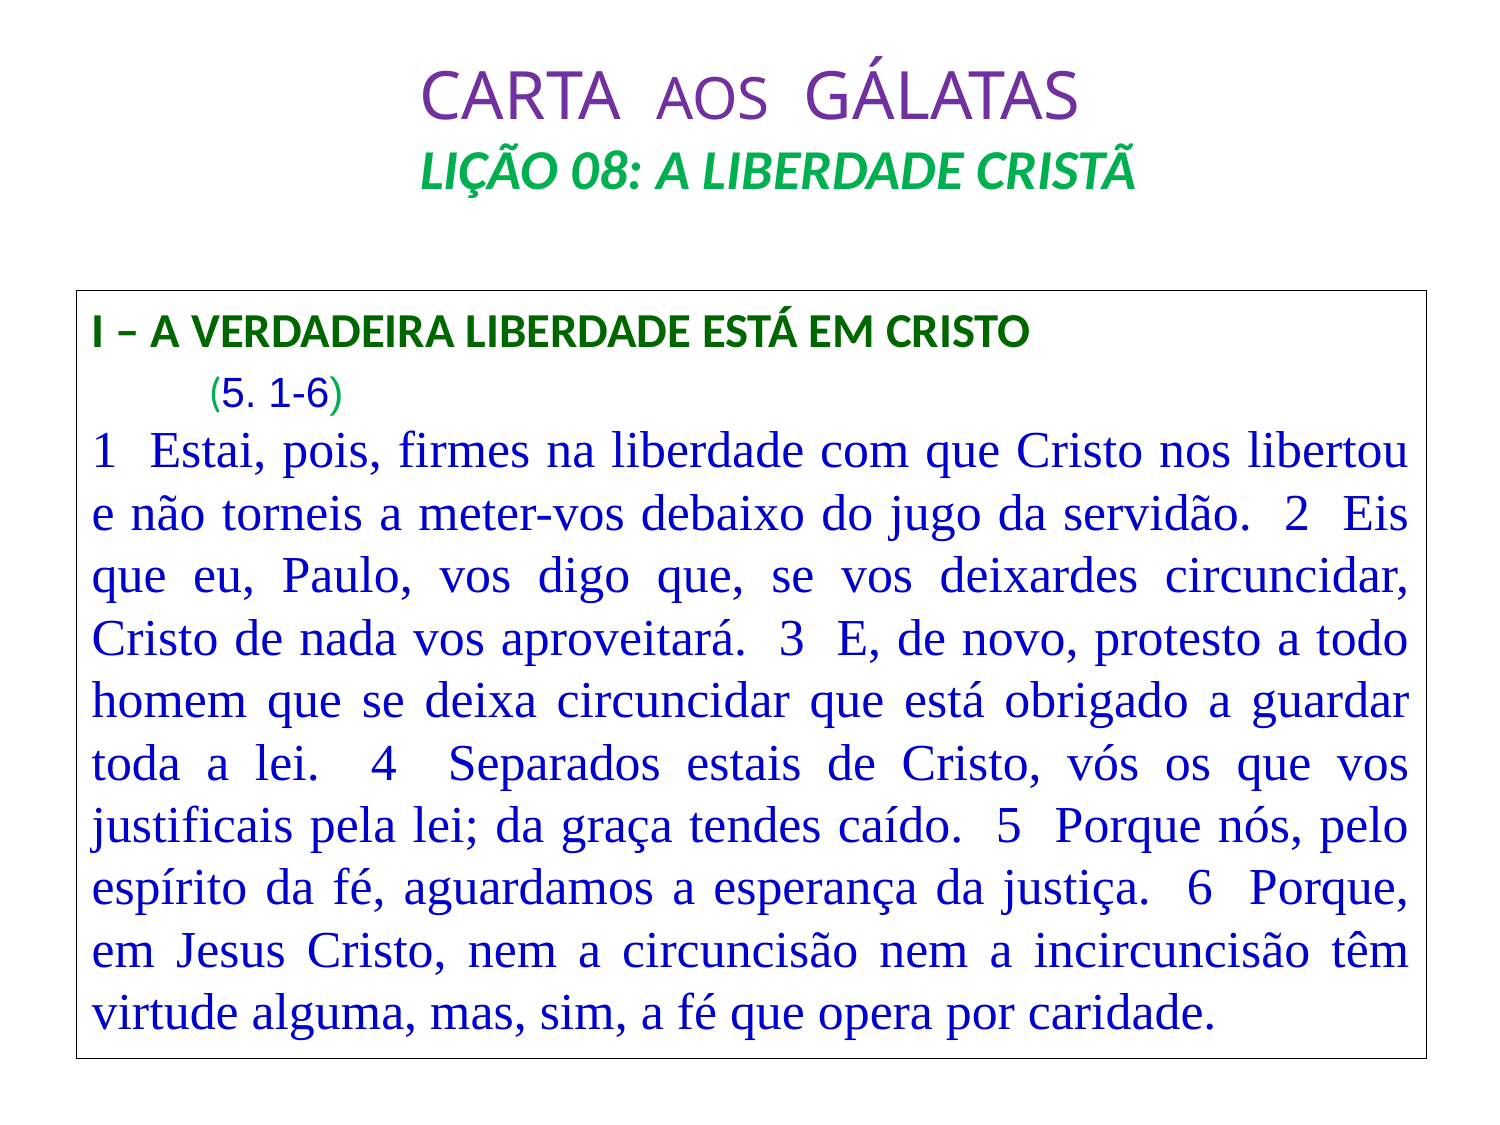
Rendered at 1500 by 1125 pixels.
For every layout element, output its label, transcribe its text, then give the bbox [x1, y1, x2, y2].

title CARTA AOS GÁLATAS LIÇÃO 08: A LIBERDADE CRISTÃ [75, 45, 1425, 209]
list I – A VERDADEIRA LIBERDADE ESTÁ EM CRISTO (5. 1-6) 1 Estai, pois, firmes na liberdade com que Cristo nos libertou e não torneis a meter-vos debaixo do jugo da servidão. 2 Eis que eu, Paulo, vos digo que, se vos deixardes circuncidar, Cristo de nada vos aproveitará. 3 E, de novo, protesto a todo homem que se deixa circuncidar que está obrigado a guardar toda a lei. 4 Separados estais de Cristo, vós os que vos justificais pela lei; da graça tendes caído. 5 Porque nós, pelo espírito da fé, aguardamos a esperança da justiça. 6 Porque, em Jesus Cristo, nem a circuncisão nem a incircuncisão têm virtude alguma, mas, sim, a fé que opera por caridade. [76, 290, 1427, 1059]
